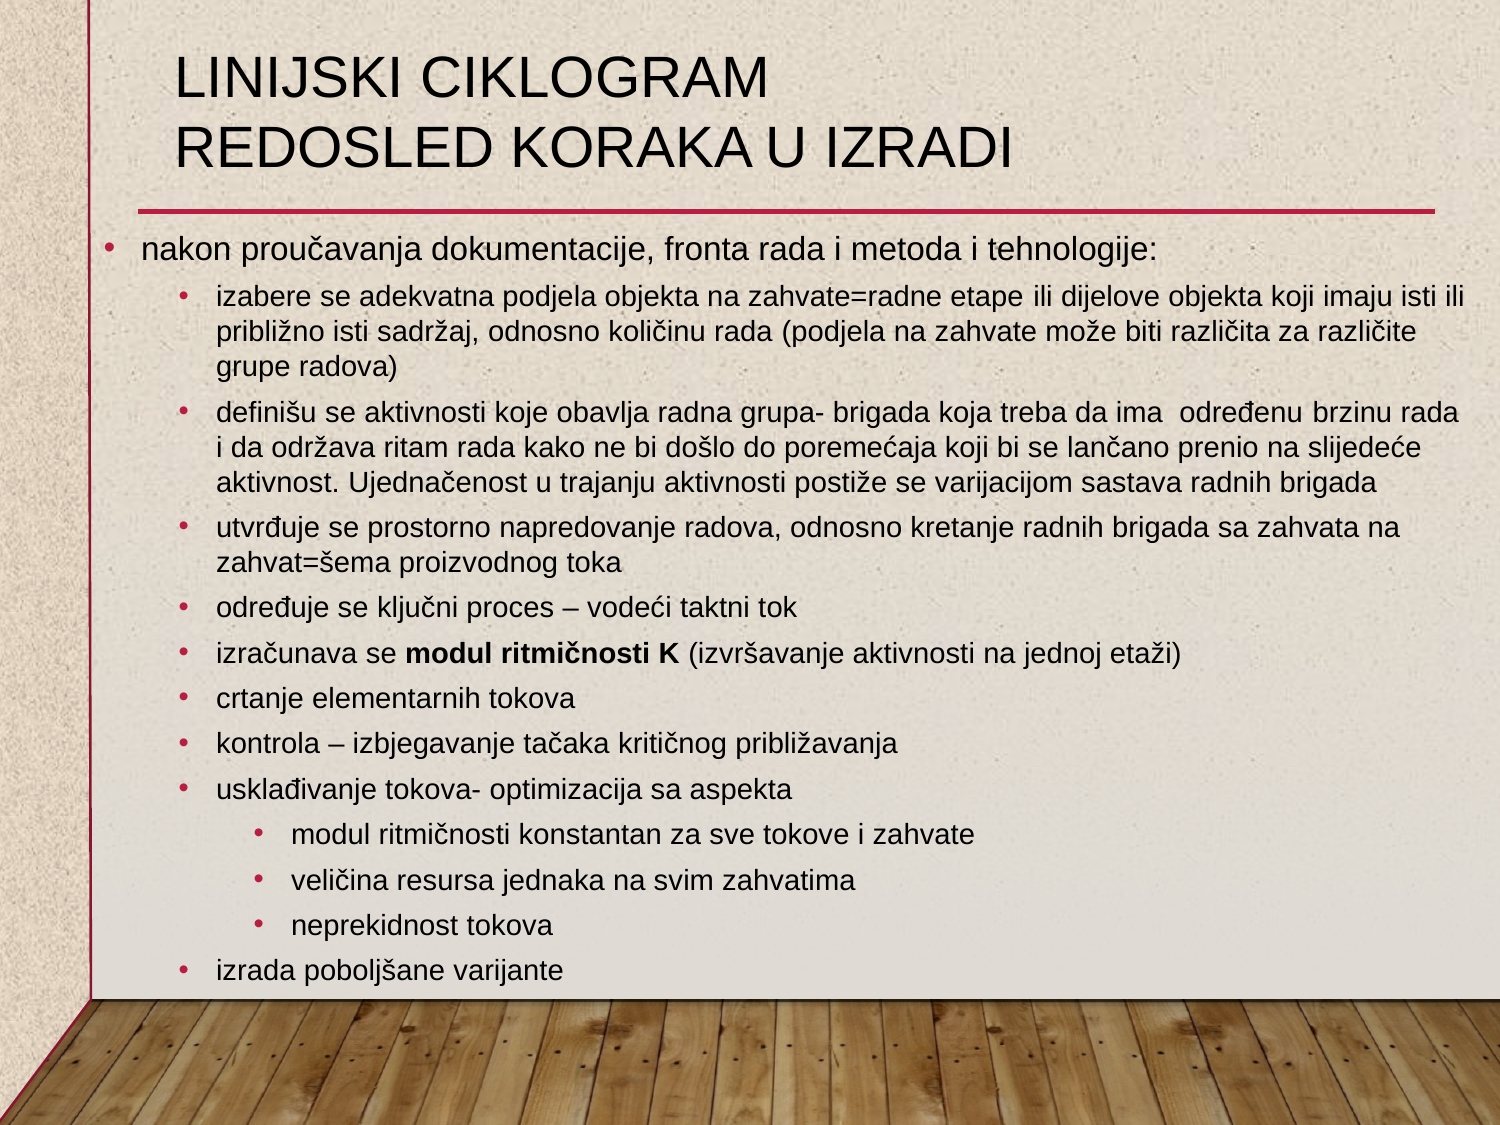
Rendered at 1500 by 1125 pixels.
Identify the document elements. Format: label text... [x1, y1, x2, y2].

list nakon proučavanja dokumentacije, fronta rada i metoda i tehnologije: izabere se adekvatna podjela objekta na zahvate=radne etape ili dijelove objekta koji imaju isti ili približno isti sadržaj, odnosno količinu rada (podjela na zahvate može biti različita za različite grupe radova) definišu se aktivnosti koje obavlja radna grupa- brigada koja treba da ima određenu brzinu rada i da održava ritam rada kako ne bi došlo do poremećaja koji bi se lančano prenio na slijedeće aktivnost. Ujednačenost u trajanju aktivnosti postiže se varijacijom sastava radnih brigada utvrđuje se prostorno napredovanje radova, odnosno kretanje radnih brigada sa zahvata na zahvat=šema proizvodnog toka određuje se ključni proces – vodeći taktni tok izračunava se modul ritmičnosti K (izvršavanje aktivnosti na jednoj etaži) crtanje elementarnih tokova kontrola – izbjegavanje tačaka kritičnog približavanja usklađivanje tokova- optimizacija sa aspekta modul ritmičnosti konstantan za sve tokove i zahvate veličina resursa jednaka na svim zahvatima neprekidnost tokova izrada poboljšane varijante [88, 219, 1483, 976]
title LINIJSKI CIKLOGRAM Redosled koraka u izradi [159, 32, 1412, 205]
picture [91, 0, 1500, 395]
picture [0, 999, 1500, 1125]
